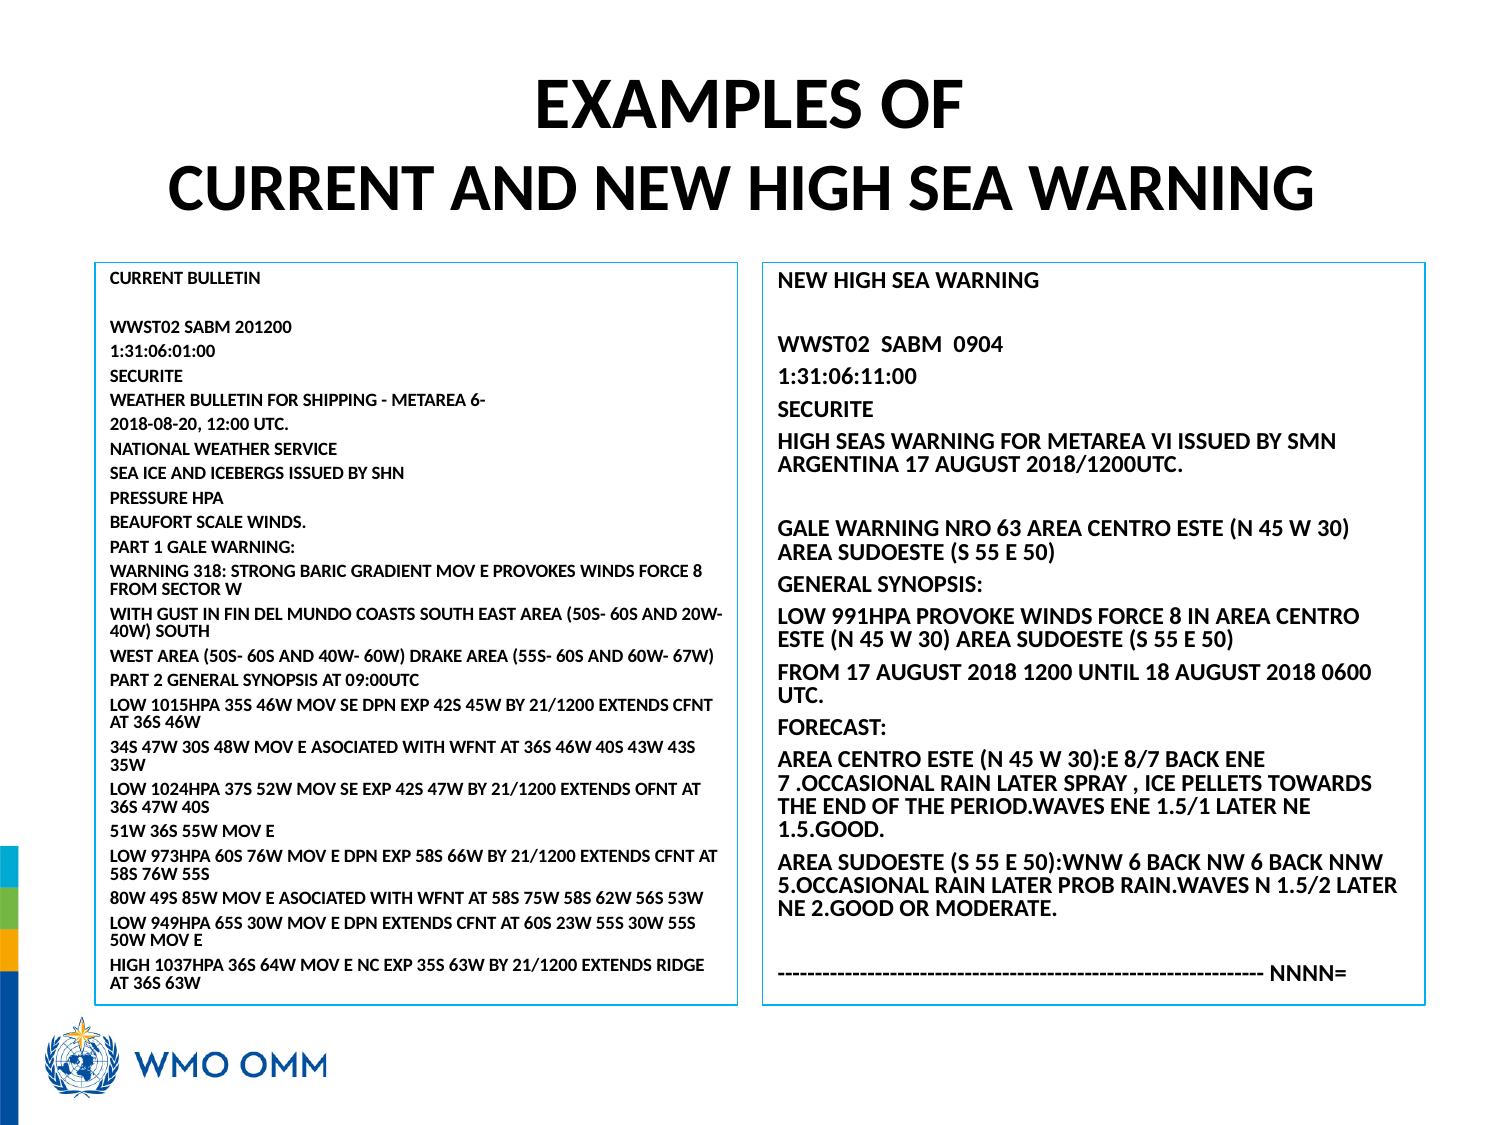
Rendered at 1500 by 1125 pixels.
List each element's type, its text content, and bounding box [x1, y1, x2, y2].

title EXAMPLES OF CURRENT AND NEW HIGH SEA WARNING [75, 45, 1425, 233]
list CURRENT BULLETIN WWST02 SABM 201200 1:31:06:01:00 SECURITE WEATHER BULLETIN FOR SHIPPING - METAREA 6- 2018-08-20, 12:00 UTC. NATIONAL WEATHER SERVICE SEA ICE AND ICEBERGS ISSUED BY SHN PRESSURE HPA BEAUFORT SCALE WINDS. PART 1 GALE WARNING: WARNING 318: STRONG BARIC GRADIENT MOV E PROVOKES WINDS FORCE 8 FROM SECTOR W WITH GUST IN FIN DEL MUNDO COASTS SOUTH EAST AREA (50S- 60S AND 20W- 40W) SOUTH WEST AREA (50S- 60S AND 40W- 60W) DRAKE AREA (55S- 60S AND 60W- 67W) PART 2 GENERAL SYNOPSIS AT 09:00UTC LOW 1015HPA 35S 46W MOV SE DPN EXP 42S 45W BY 21/1200 EXTENDS CFNT AT 36S 46W 34S 47W 30S 48W MOV E ASOCIATED WITH WFNT AT 36S 46W 40S 43W 43S 35W LOW 1024HPA 37S 52W MOV SE EXP 42S 47W BY 21/1200 EXTENDS OFNT AT 36S 47W 40S 51W 36S 55W MOV E LOW 973HPA 60S 76W MOV E DPN EXP 58S 66W BY 21/1200 EXTENDS CFNT AT 58S 76W 55S 80W 49S 85W MOV E ASOCIATED WITH WFNT AT 58S 75W 58S 62W 56S 53W LOW 949HPA 65S 30W MOV E DPN EXTENDS CFNT AT 60S 23W 55S 30W 55S 50W MOV E HIGH 1037HPA 36S 64W MOV E NC EXP 35S 63W BY 21/1200 EXTENDS RIDGE AT 36S 63W [94, 262, 738, 1005]
list NEW HIGH SEA WARNING WWST02 SABM 0904 1:31:06:11:00 SECURITE HIGH SEAS WARNING FOR METAREA VI ISSUED BY SMN ARGENTINA 17 AUGUST 2018/1200UTC. GALE WARNING NRO 63 AREA CENTRO ESTE (N 45 W 30) AREA SUDOESTE (S 55 E 50) GENERAL SYNOPSIS: LOW 991HPA PROVOKE WINDS FORCE 8 IN AREA CENTRO ESTE (N 45 W 30) AREA SUDOESTE (S 55 E 50) FROM 17 AUGUST 2018 1200 UNTIL 18 AUGUST 2018 0600 UTC. FORECAST: AREA CENTRO ESTE (N 45 W 30):E 8/7 BACK ENE 7 .OCCASIONAL RAIN LATER SPRAY , ICE PELLETS TOWARDS THE END OF THE PERIOD.WAVES ENE 1.5/1 LATER NE 1.5.GOOD. AREA SUDOESTE (S 55 E 50):WNW 6 BACK NW 6 BACK NNW 5.OCCASIONAL RAIN LATER PROB RAIN.WAVES N 1.5/2 LATER NE 2.GOOD OR MODERATE. ----------------------------------------------------------------- NNNN= [762, 262, 1425, 1005]
picture [0, 845, 327, 1125]
